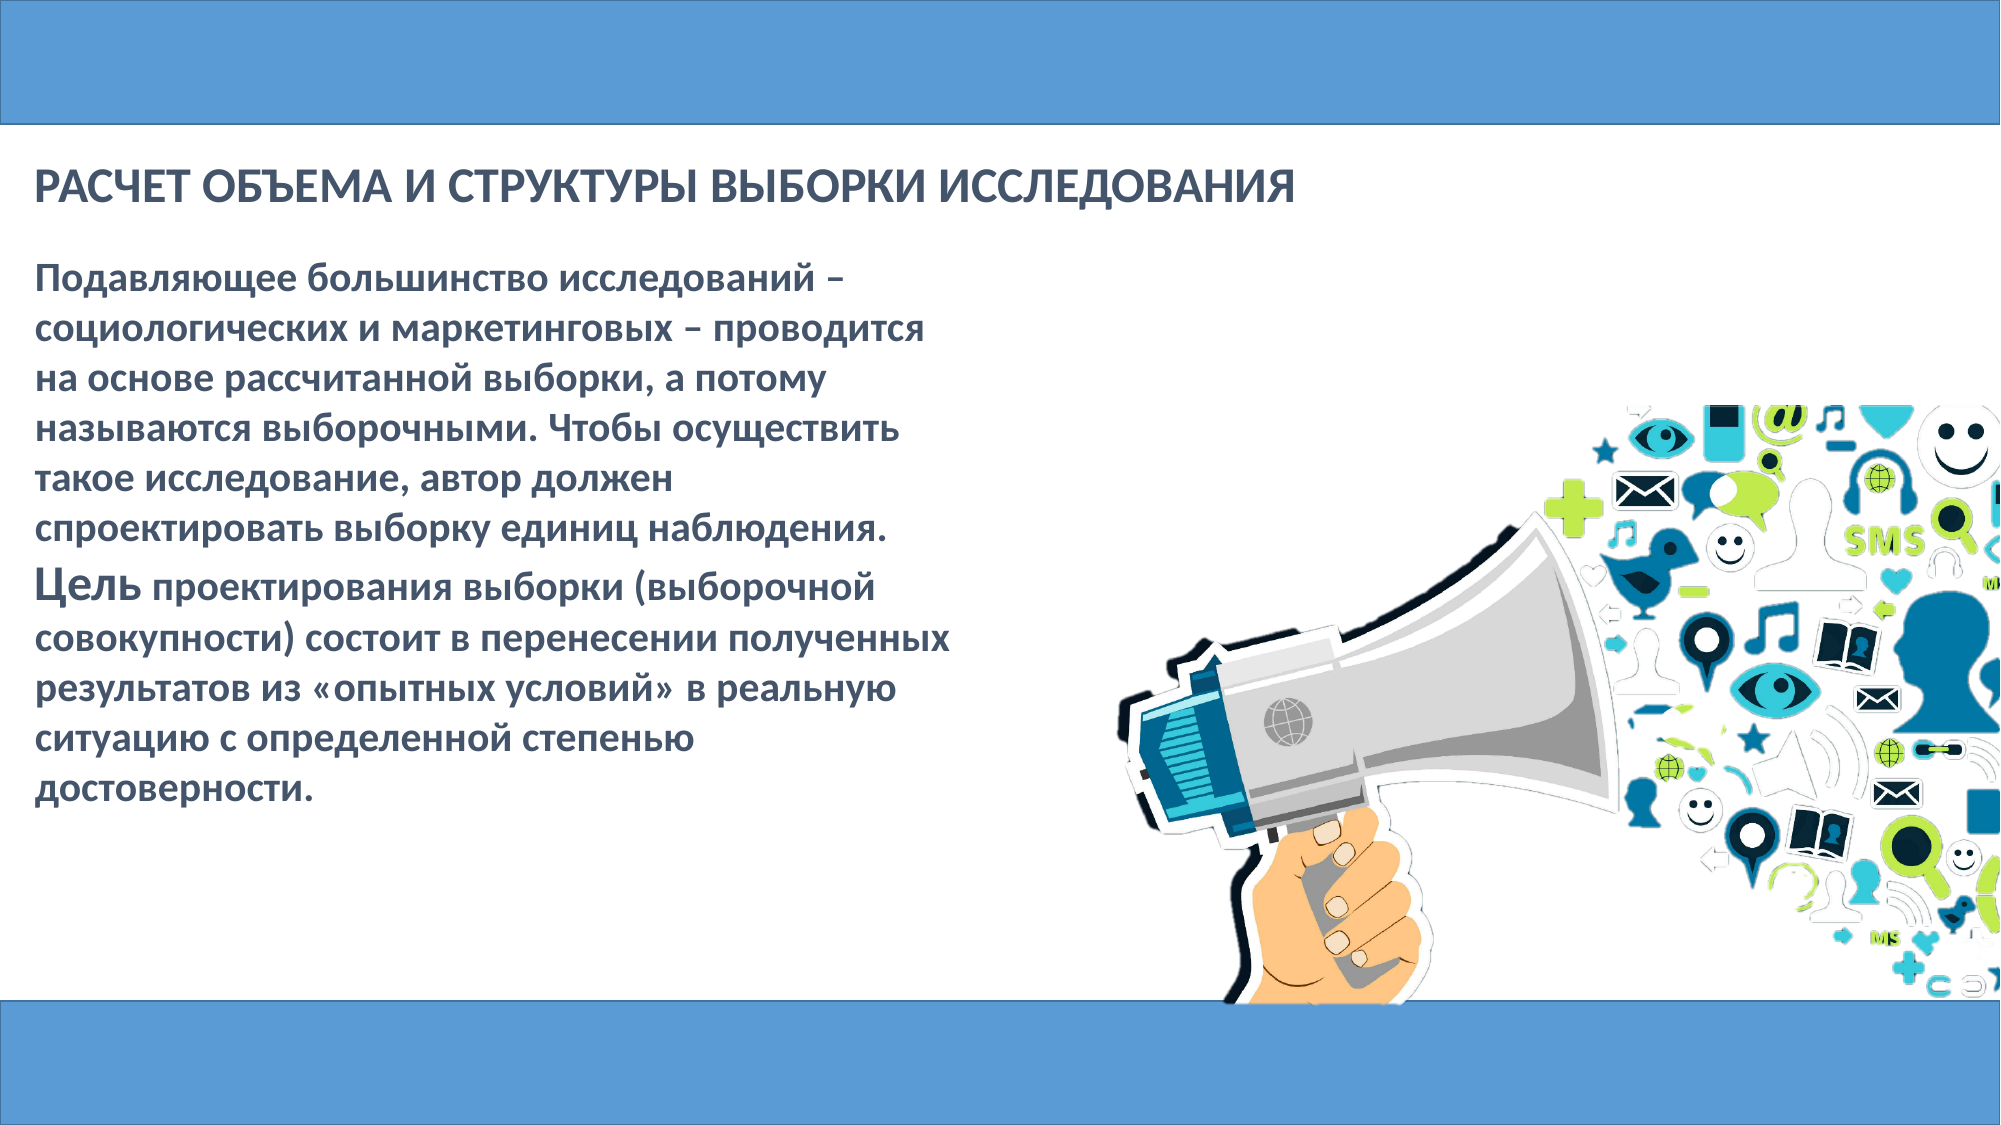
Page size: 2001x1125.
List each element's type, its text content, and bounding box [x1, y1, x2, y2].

text_box РАСЧЕТ ОБЪЕМА И СТРУКТУРЫ ВЫБОРКИ ИССЛЕДОВАНИЯ [20, 145, 1317, 220]
text_box Подавляющее большинство исследований – социологических и маркетинговых – проводится на основе рассчитанной выборки, а потому называются выборочными. Чтобы осуществить такое исследование, автор должен спроектировать выборку единиц наблюдения. Цель проектирования выборки (выборочной совокупности) состоит в перенесении полученных результатов из «опытных условий» в реальную ситуацию с определенной степенью достоверности. [20, 242, 975, 868]
picture [1102, 405, 2000, 1006]
text_box [0, 1000, 2000, 1125]
text_box [0, 0, 2000, 125]
